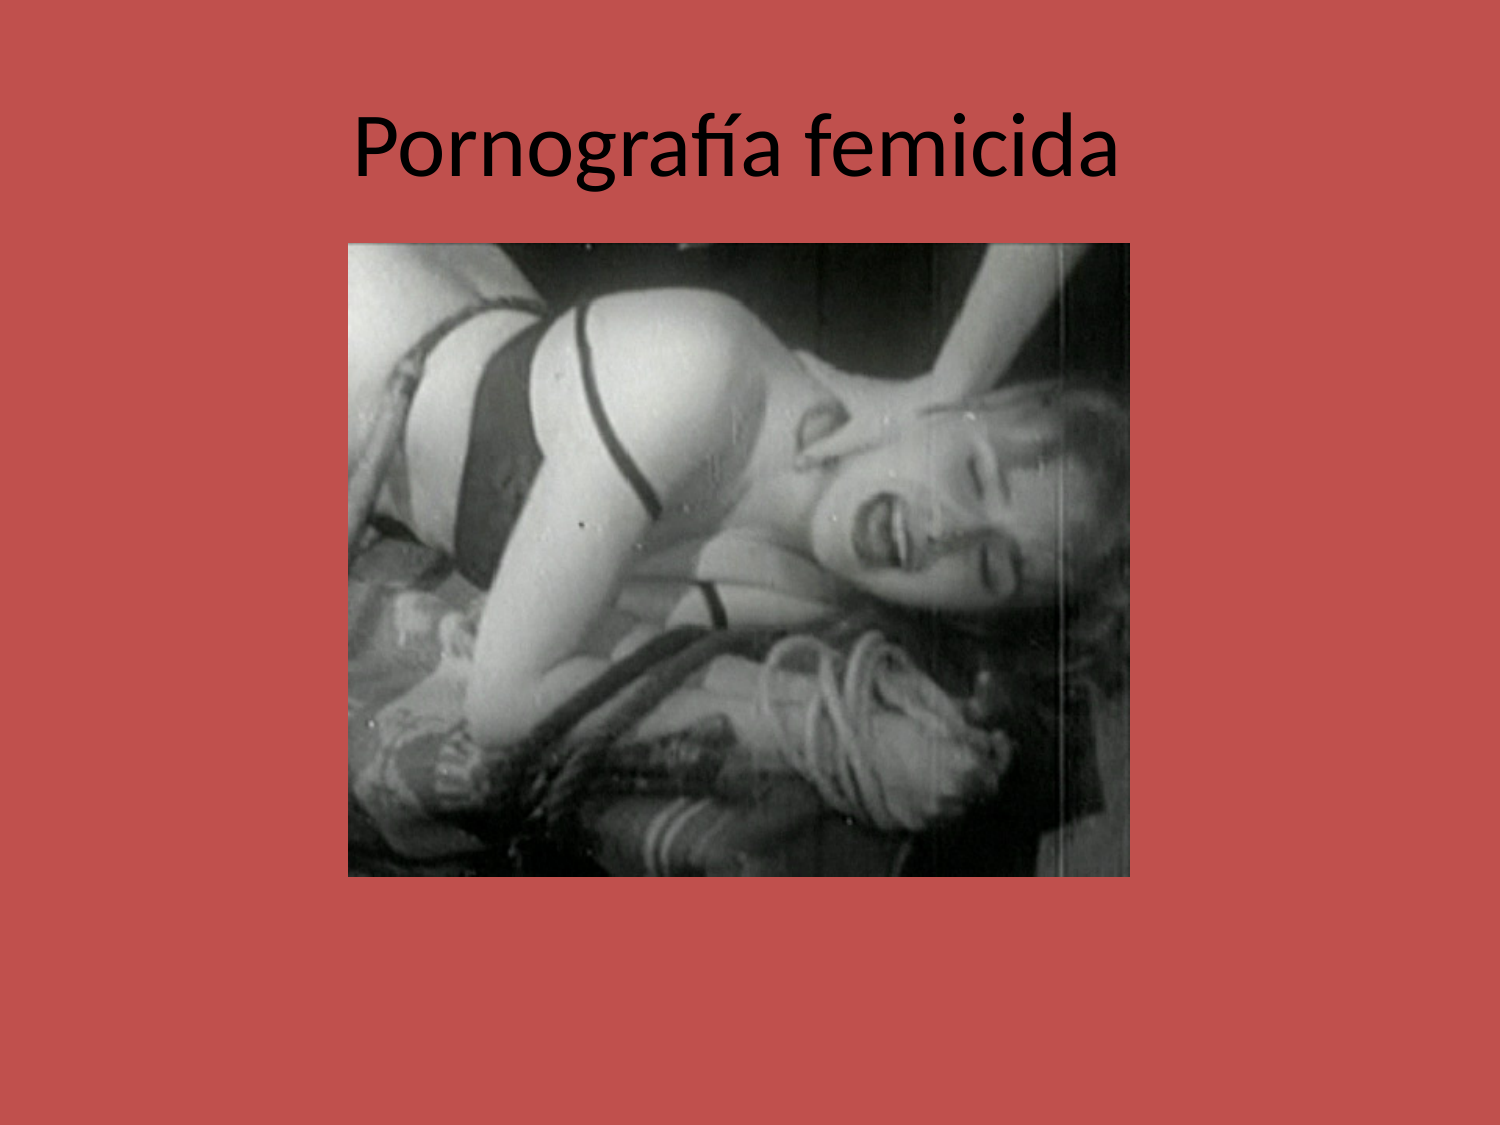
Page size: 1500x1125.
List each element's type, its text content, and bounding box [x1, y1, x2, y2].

picture [348, 243, 1130, 877]
title Pornografía femicida [100, 54, 1376, 225]
